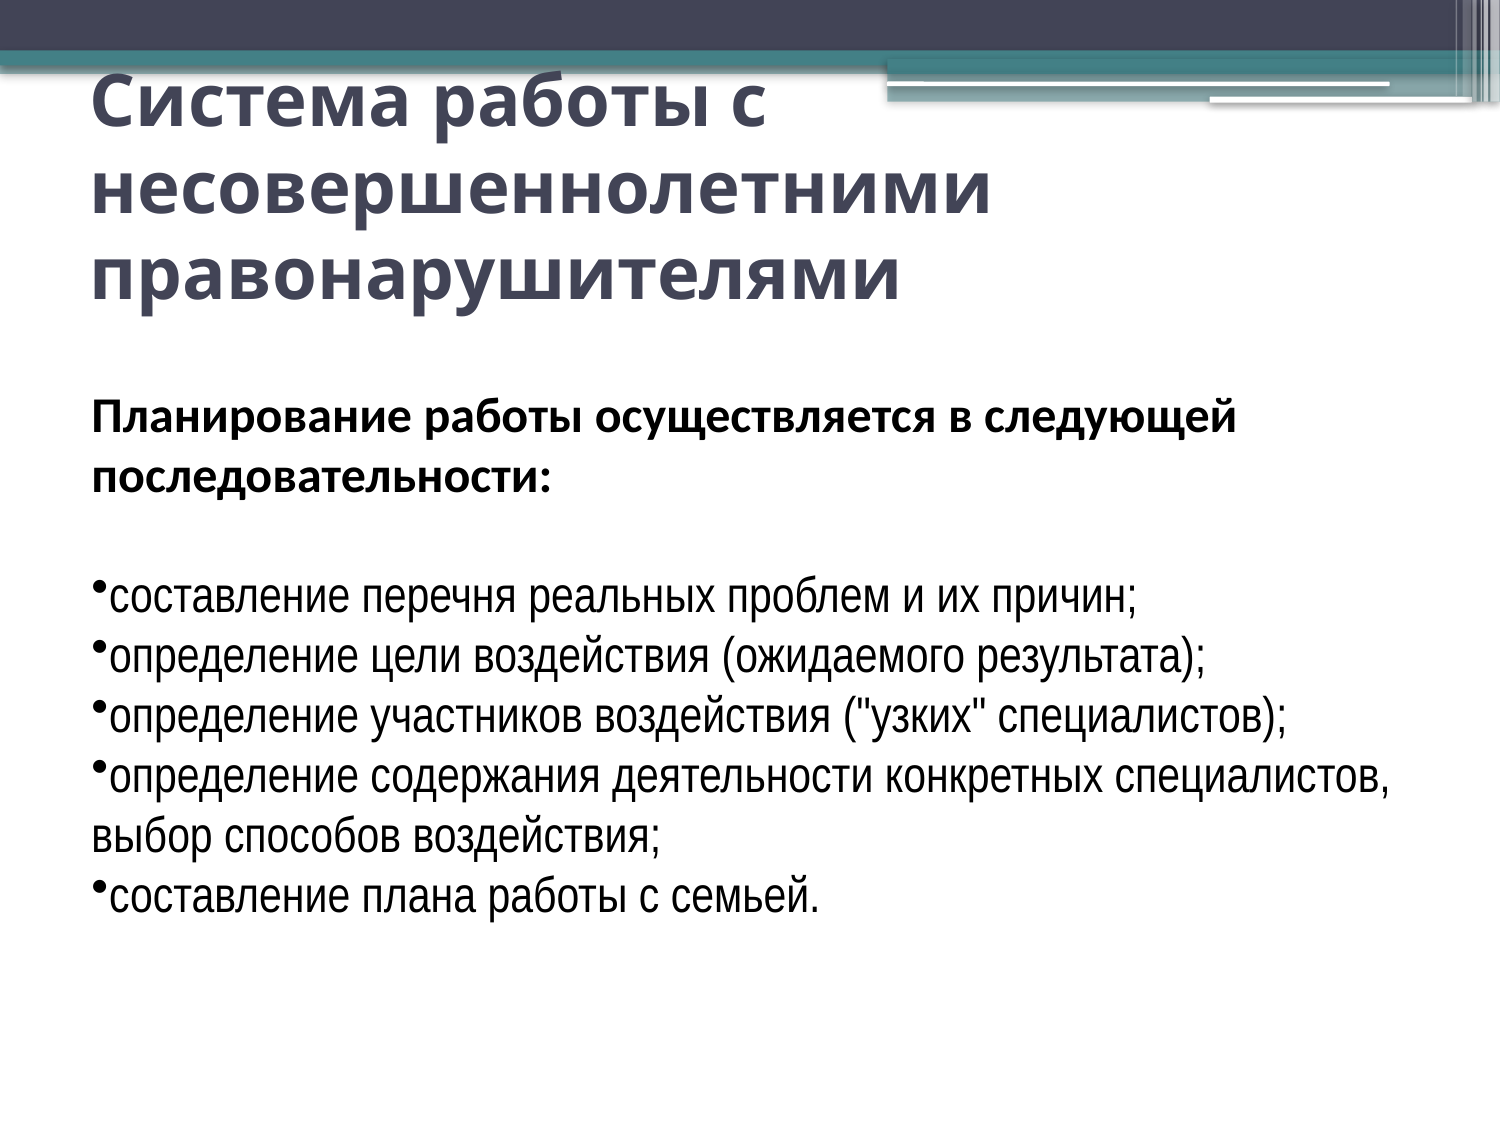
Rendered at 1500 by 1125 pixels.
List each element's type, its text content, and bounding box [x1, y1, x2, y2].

text_box Планирование работы осуществляется в следующей последовательности: составление перечня реальных проблем и их причин; определение цели воздействия (ожидаемого результата); определение участников воздействия ("узких" специалистов); определение содержания деятельности конкретных специалистов, выбор способов воздействия; составление плана работы с семьей. [76, 374, 1436, 990]
title Система работы с несовершеннолетними правонарушителями [75, 45, 1425, 411]
